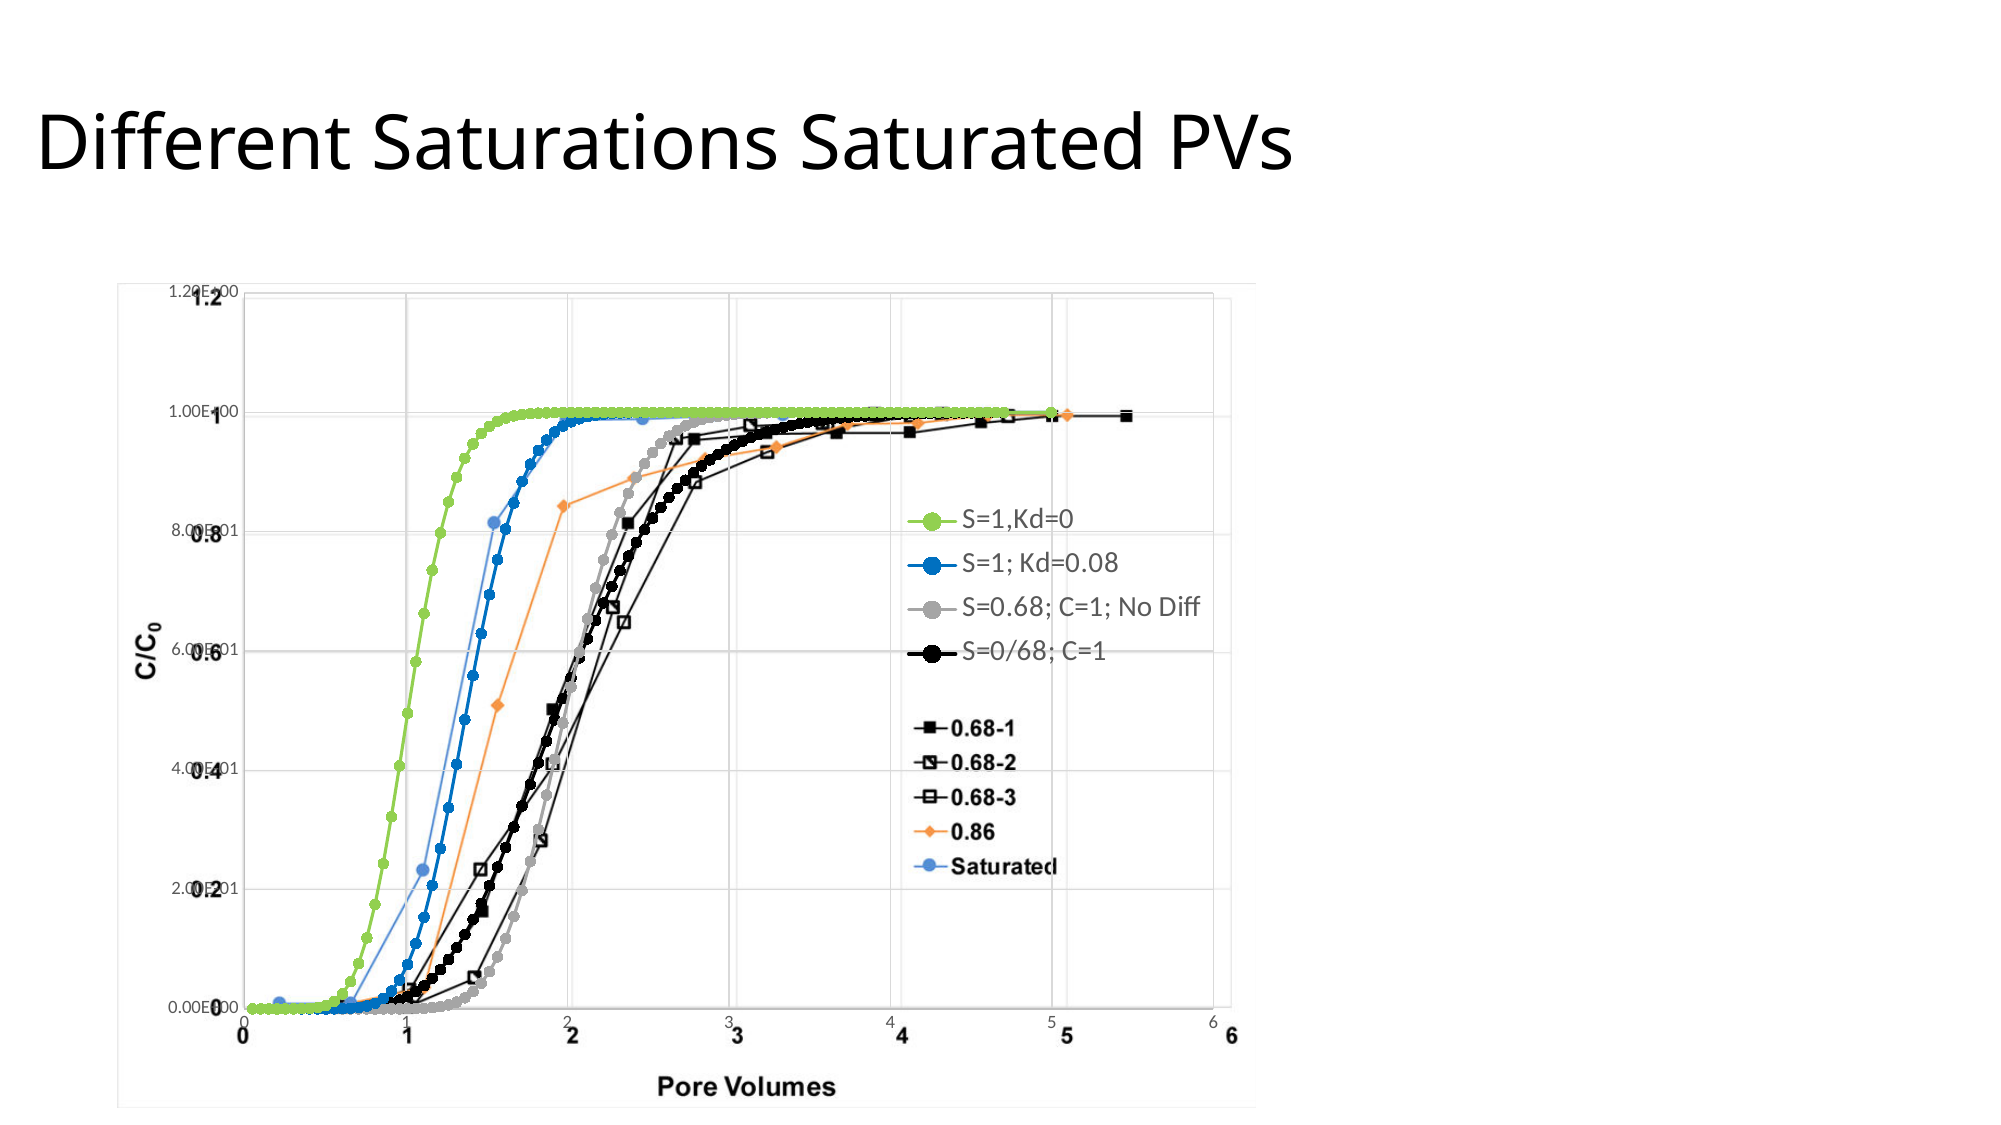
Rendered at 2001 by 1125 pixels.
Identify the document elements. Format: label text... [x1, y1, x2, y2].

chart [139, 268, 1572, 1050]
title Different Saturations Saturated PVs [20, 95, 1619, 194]
picture [117, 283, 1257, 1108]
